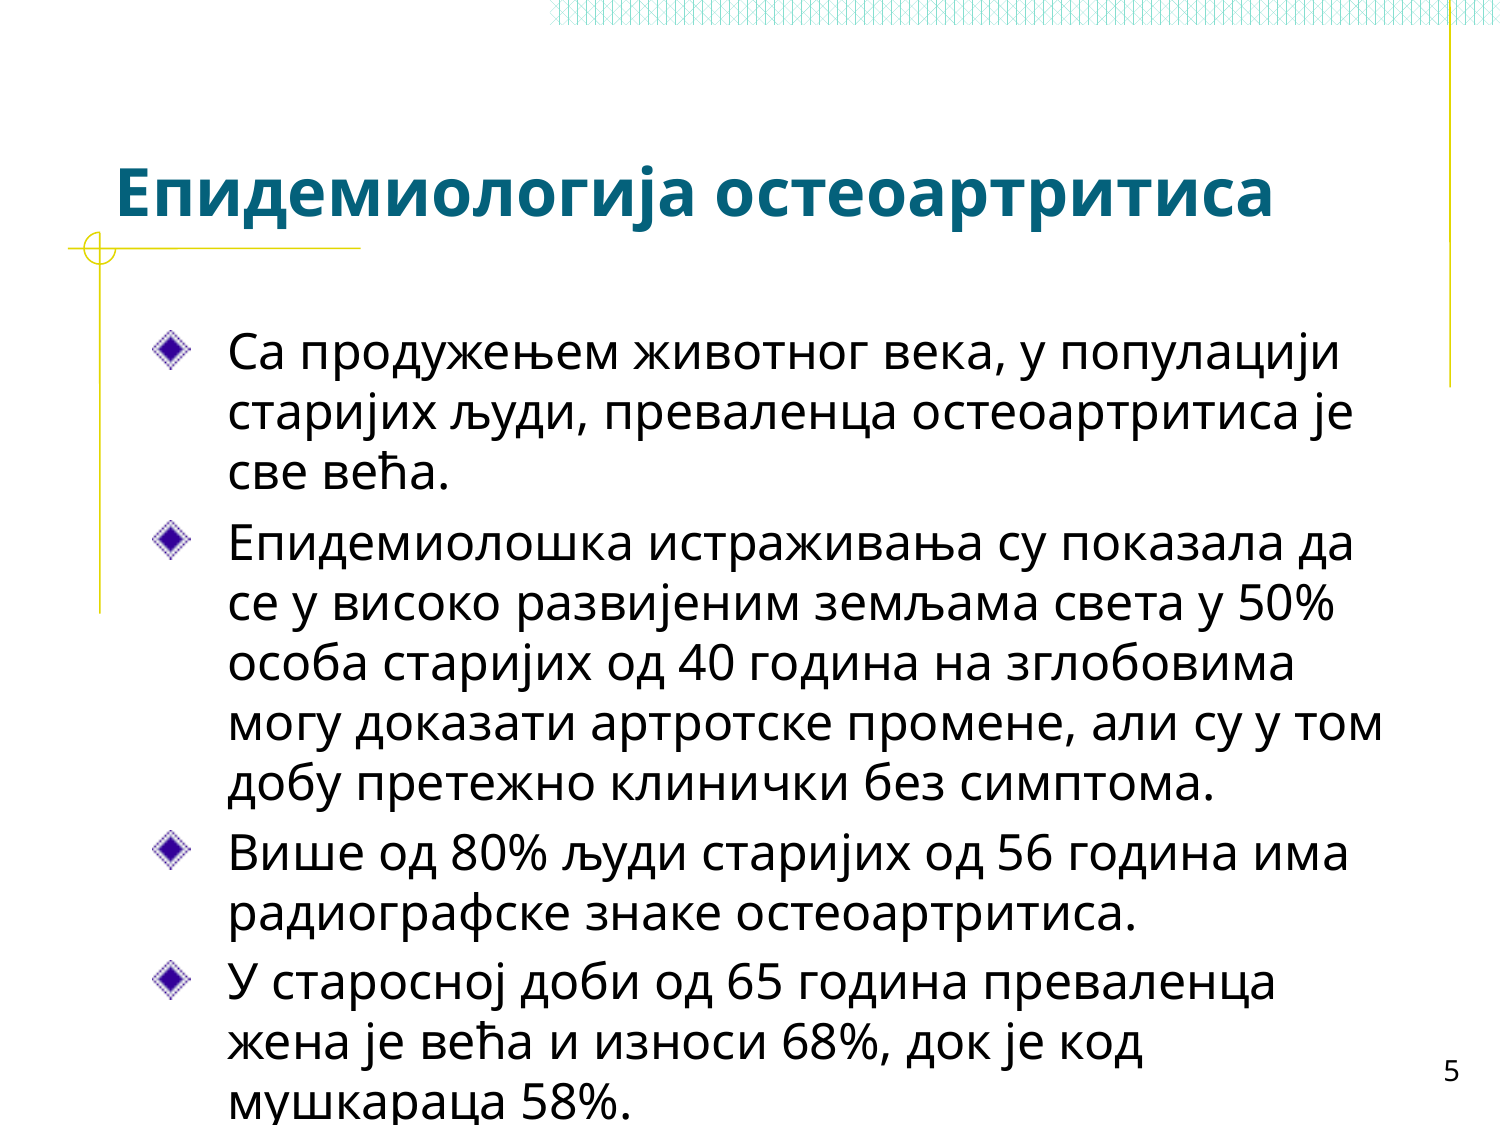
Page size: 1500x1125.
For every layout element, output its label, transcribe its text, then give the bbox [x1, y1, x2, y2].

picture [152, 520, 191, 560]
title Епидемиологија остеоартритиса [99, 49, 1376, 238]
slide_number 5 [1162, 1025, 1475, 1100]
picture [152, 960, 191, 1000]
picture [152, 830, 191, 870]
picture [152, 330, 191, 370]
list Са продужењем животног века, у популацији старијих људи, преваленца остеоартритиса је све већа. Епидемиолошка истраживања су показала да се у високо развијеним земљама света у 50% особа старијих од 40 година на зглобовима могу доказати артротске промене, али су у том добу претежно клинички без симптома. Више од 80% људи старијих од 56 година има радиографске знаке остеоартритиса. У старосној доби од 65 година преваленца жена је већа и износи 68%, док је код мушкараца 58%. [137, 312, 1413, 988]
